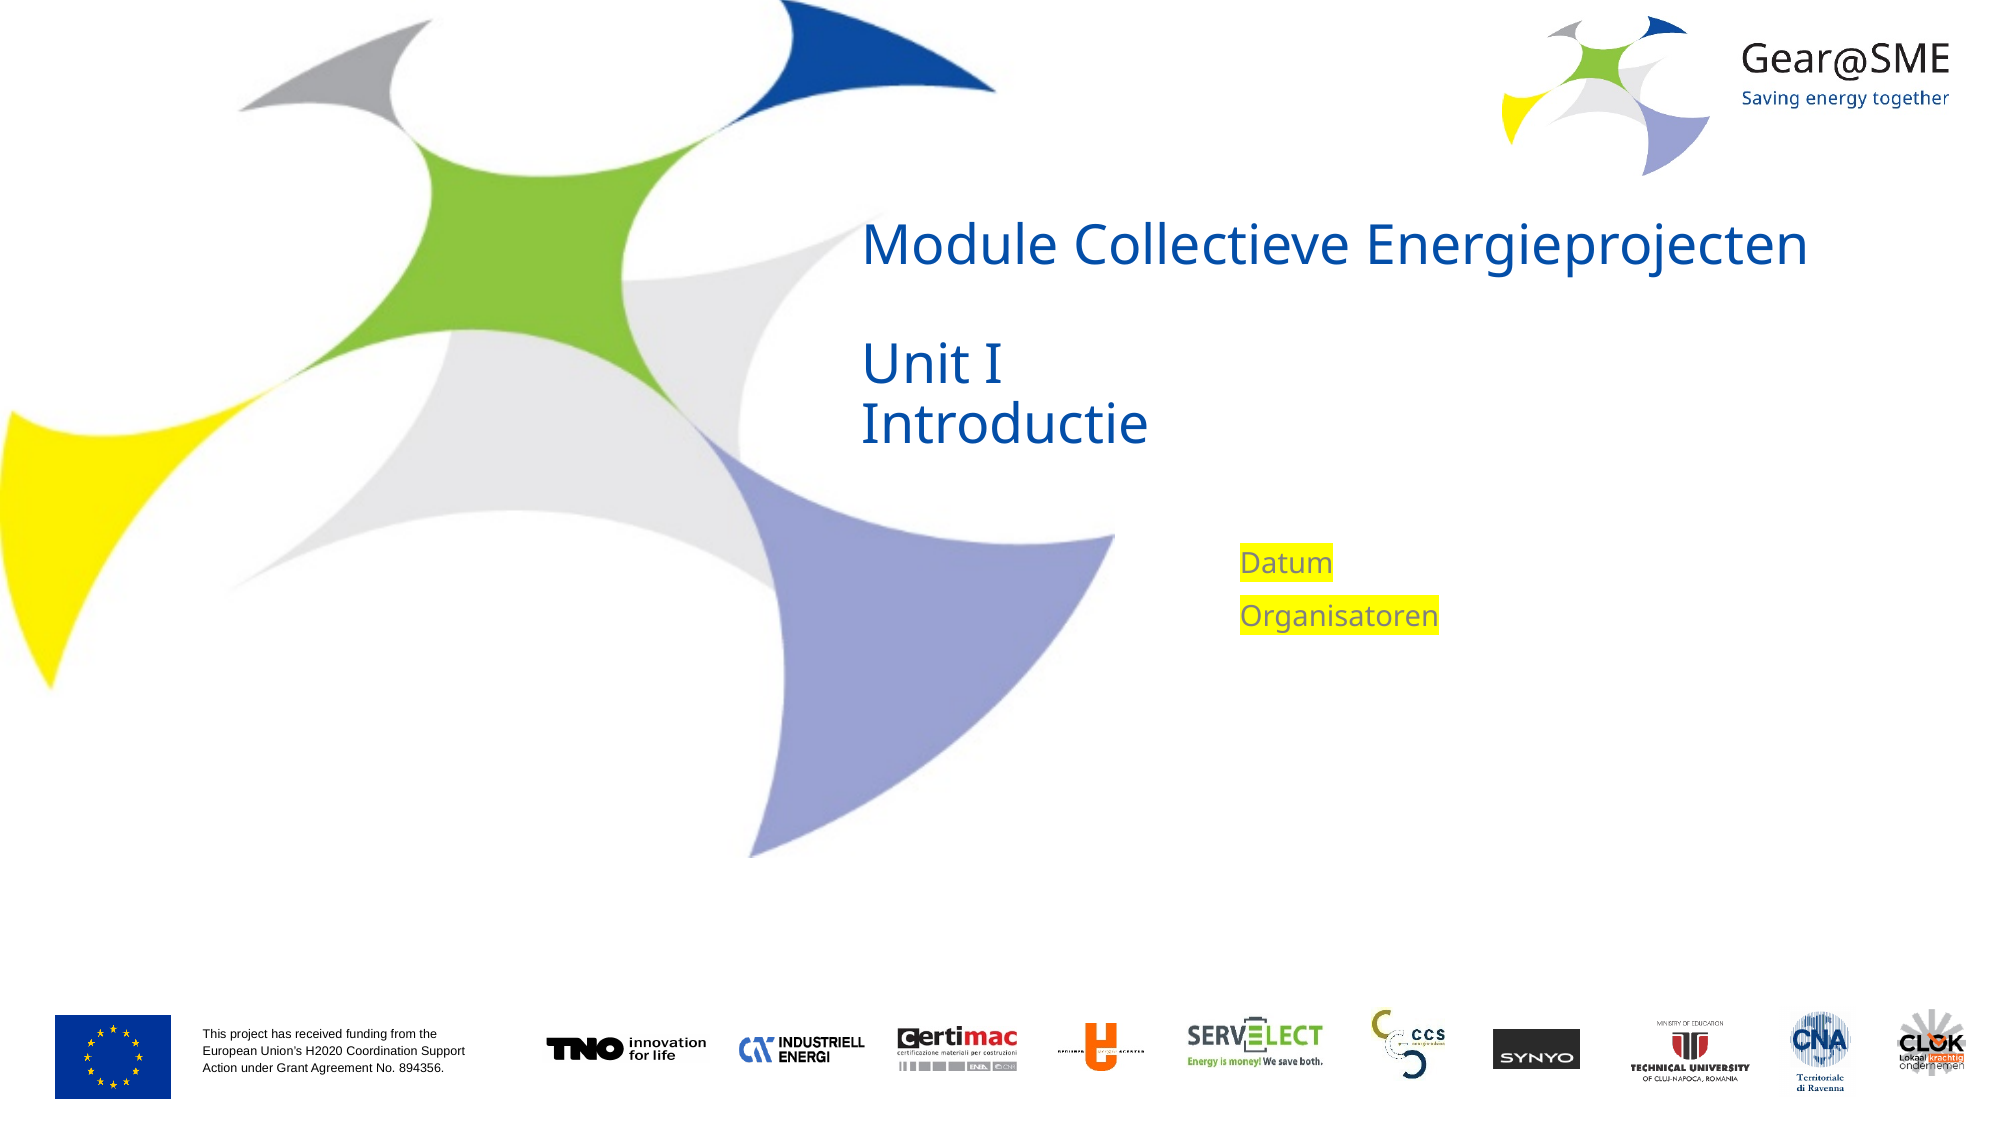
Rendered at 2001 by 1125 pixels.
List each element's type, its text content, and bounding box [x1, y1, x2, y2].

title Module Collectieve Energieprojecten Unit I Introductie [846, 206, 1960, 466]
list Datum Organisatoren [1224, 541, 1674, 755]
picture [897, 1026, 1017, 1071]
picture [1371, 1007, 1445, 1081]
picture [0, 0, 1115, 858]
picture [726, 1019, 878, 1078]
picture [1502, 16, 1949, 176]
picture [55, 1015, 171, 1099]
picture [542, 1034, 710, 1063]
picture [1493, 1029, 1580, 1069]
picture [1175, 1009, 1335, 1068]
picture [1625, 1021, 1755, 1082]
picture [1058, 1023, 1144, 1071]
picture [1897, 1009, 1966, 1076]
